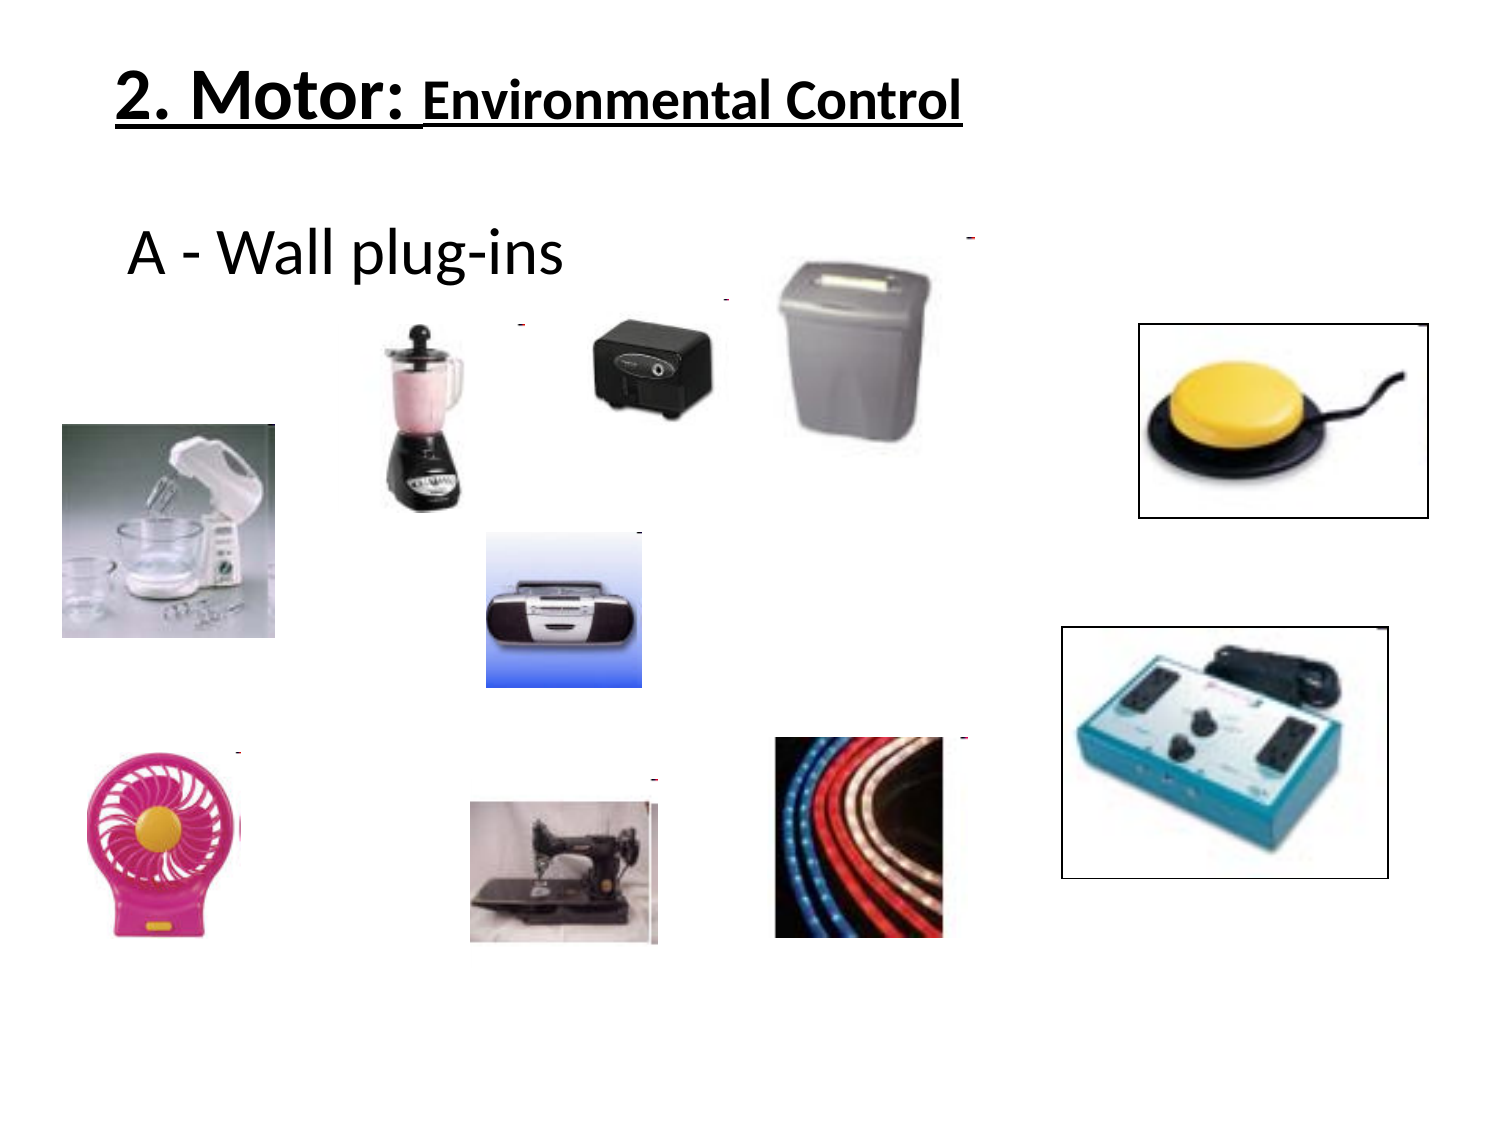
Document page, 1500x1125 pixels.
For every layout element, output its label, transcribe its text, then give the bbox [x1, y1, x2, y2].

picture [62, 424, 276, 638]
picture [767, 736, 969, 938]
list A - Wall plug-ins [112, 200, 1388, 1000]
picture [87, 752, 241, 939]
title 2. Motor: Environmental Control [99, 37, 1375, 143]
picture [587, 299, 729, 441]
picture [749, 237, 976, 463]
picture [1139, 324, 1428, 518]
picture [486, 532, 642, 688]
picture [1062, 627, 1388, 878]
picture [337, 324, 526, 513]
picture [470, 779, 659, 968]
